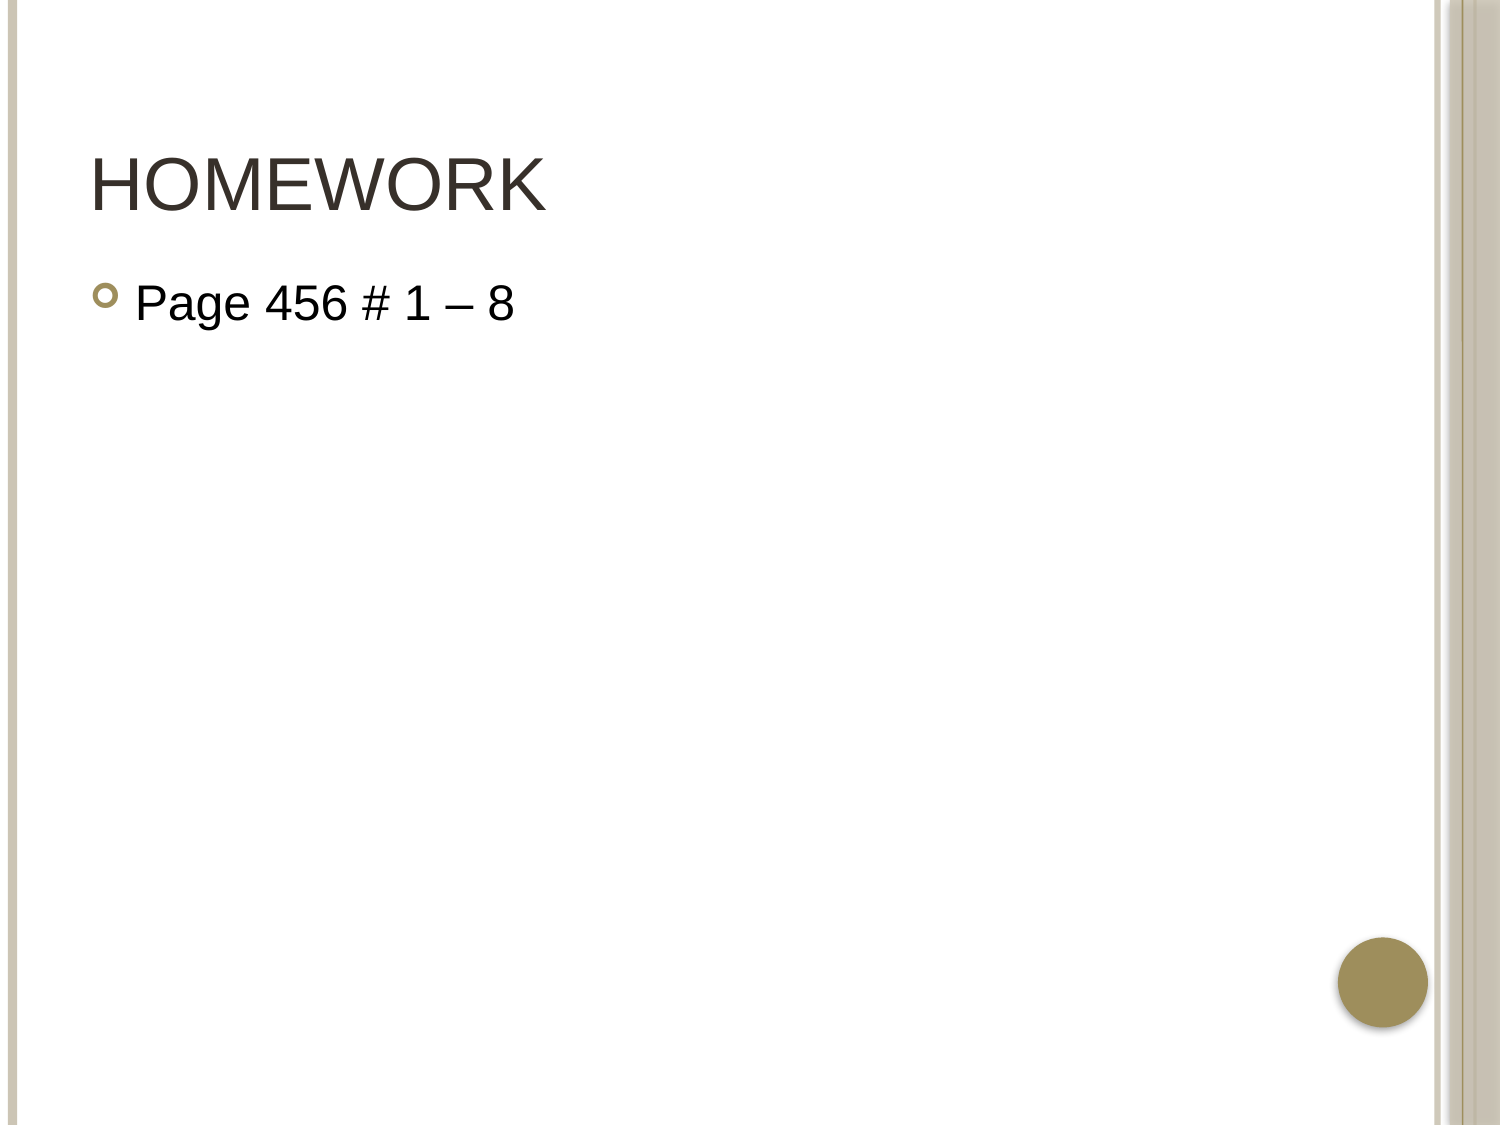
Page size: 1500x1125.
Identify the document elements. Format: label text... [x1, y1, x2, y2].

list Page 456 # 1 – 8 [75, 262, 1300, 1062]
title Homework [75, 45, 1300, 233]
